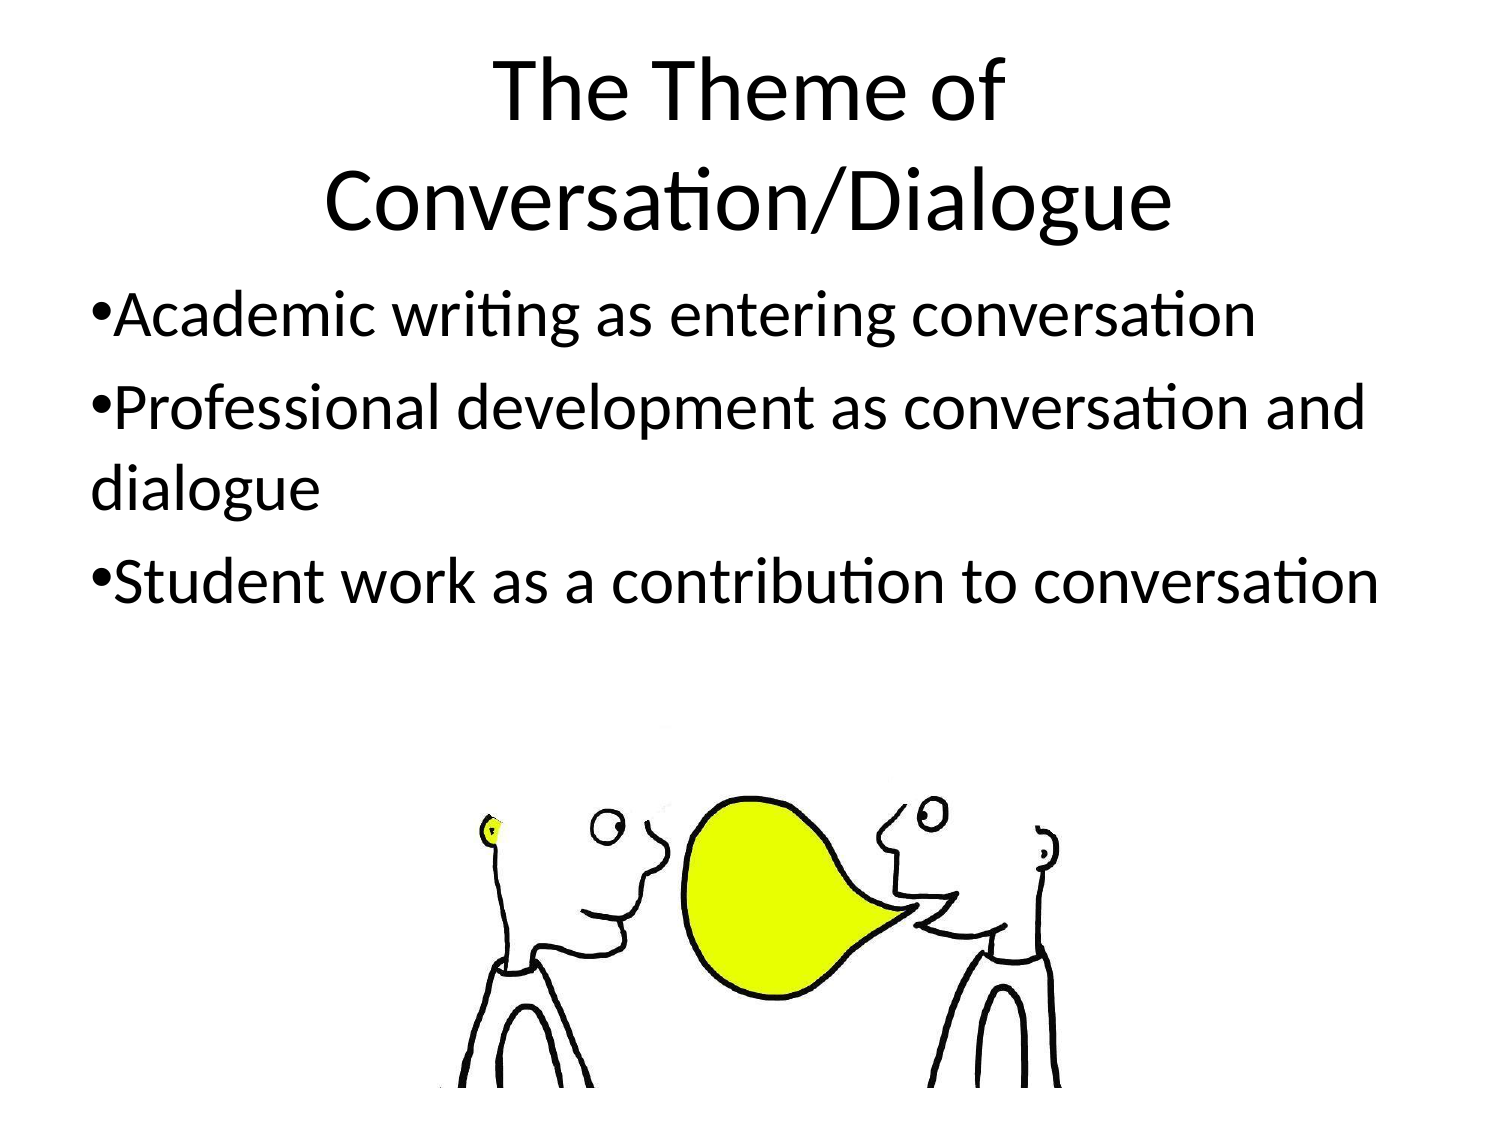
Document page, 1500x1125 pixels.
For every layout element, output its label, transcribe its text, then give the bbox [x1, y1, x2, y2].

title The Theme of Conversation/Dialogue [74, 44, 1426, 233]
list Academic writing as entering conversation Professional development as conversation and dialogue Student work as a contribution to conversation [74, 262, 1426, 663]
picture [437, 662, 1076, 1088]
